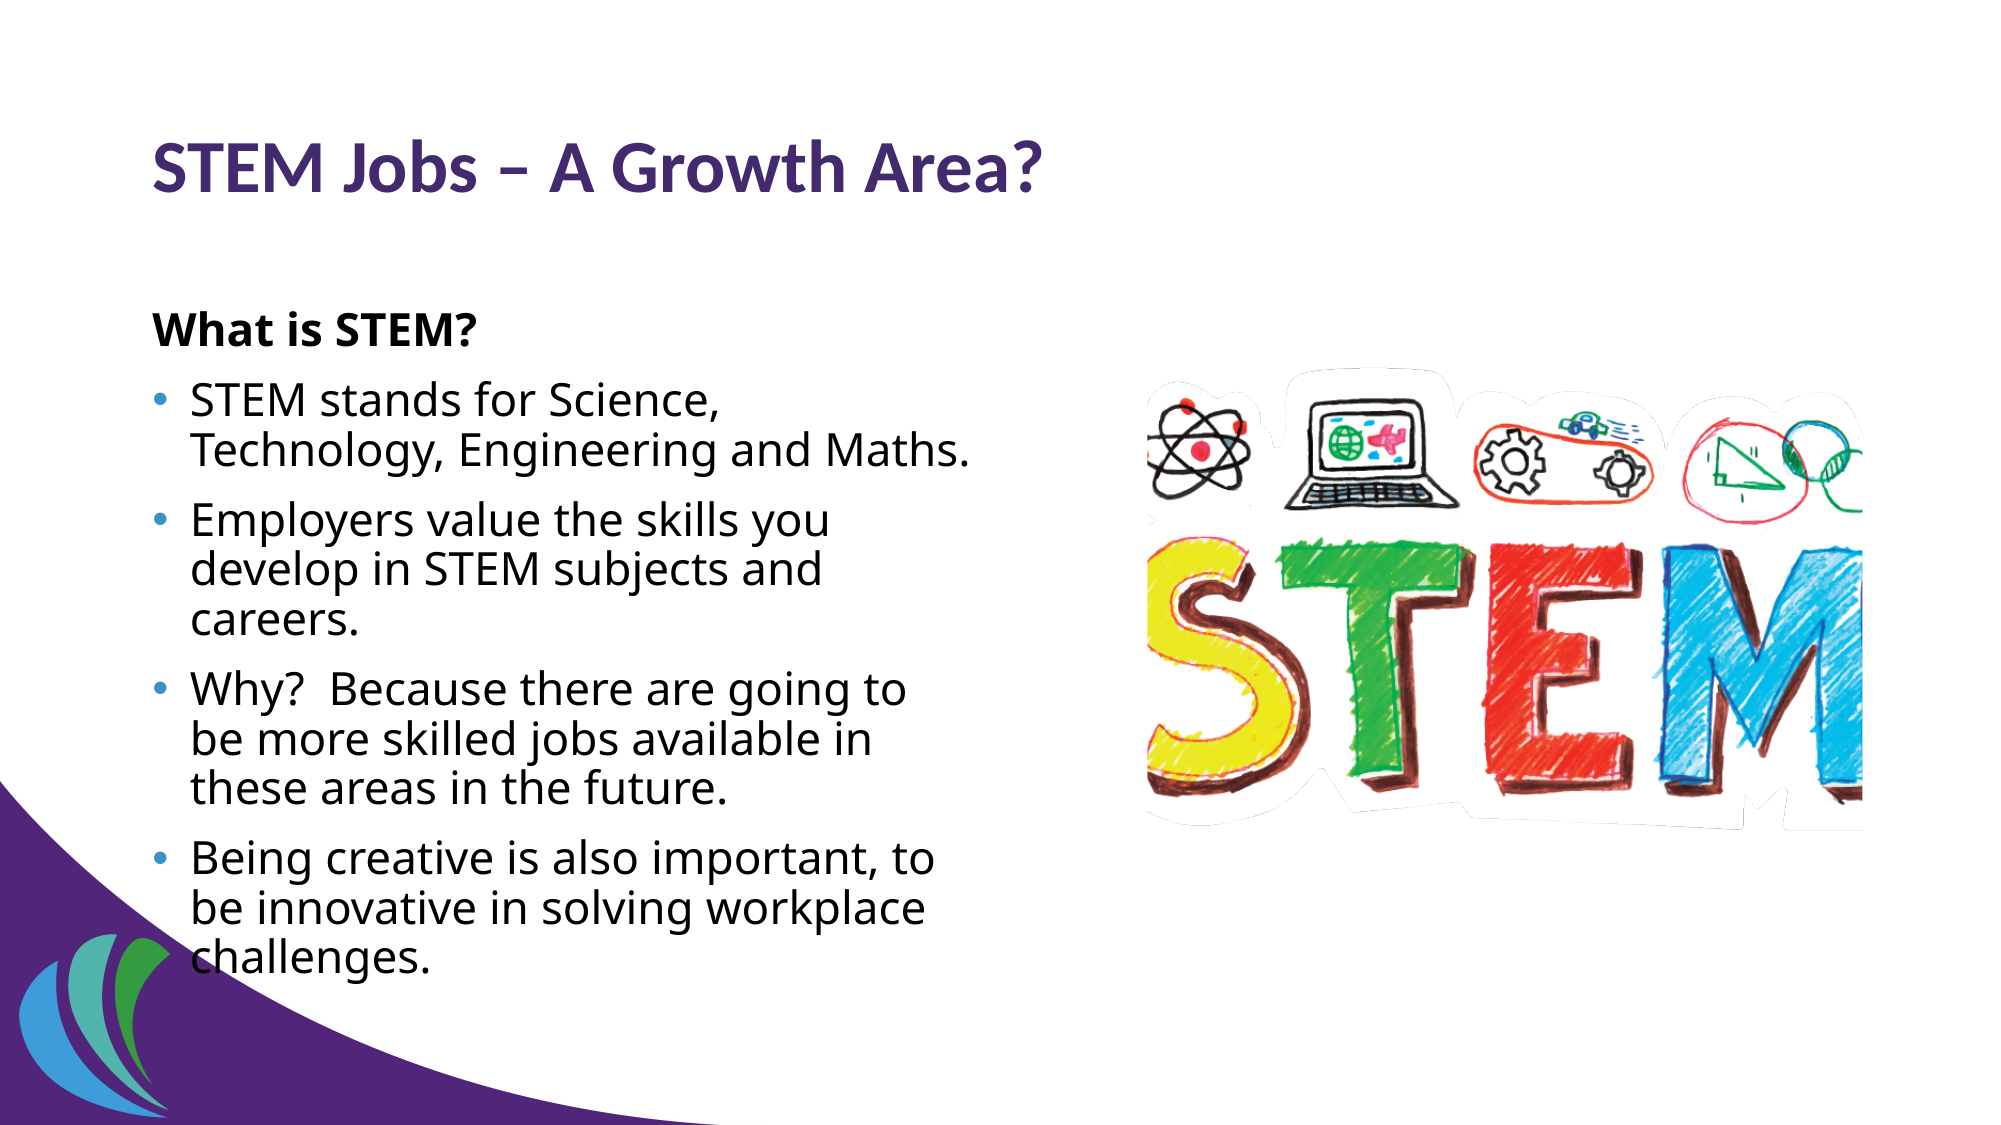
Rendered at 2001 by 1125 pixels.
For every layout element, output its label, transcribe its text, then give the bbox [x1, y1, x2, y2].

title STEM Jobs – A Growth Area? [137, 59, 1863, 278]
picture [0, 1, 2000, 1125]
list What is STEM? STEM stands for Science, Technology, Engineering and Maths. Employers value the skills you develop in STEM subjects and careers. Why? Because there are going to be more skilled jobs available in these areas in the future. Being creative is also important, to be innovative in solving workplace challenges. [137, 299, 988, 1014]
